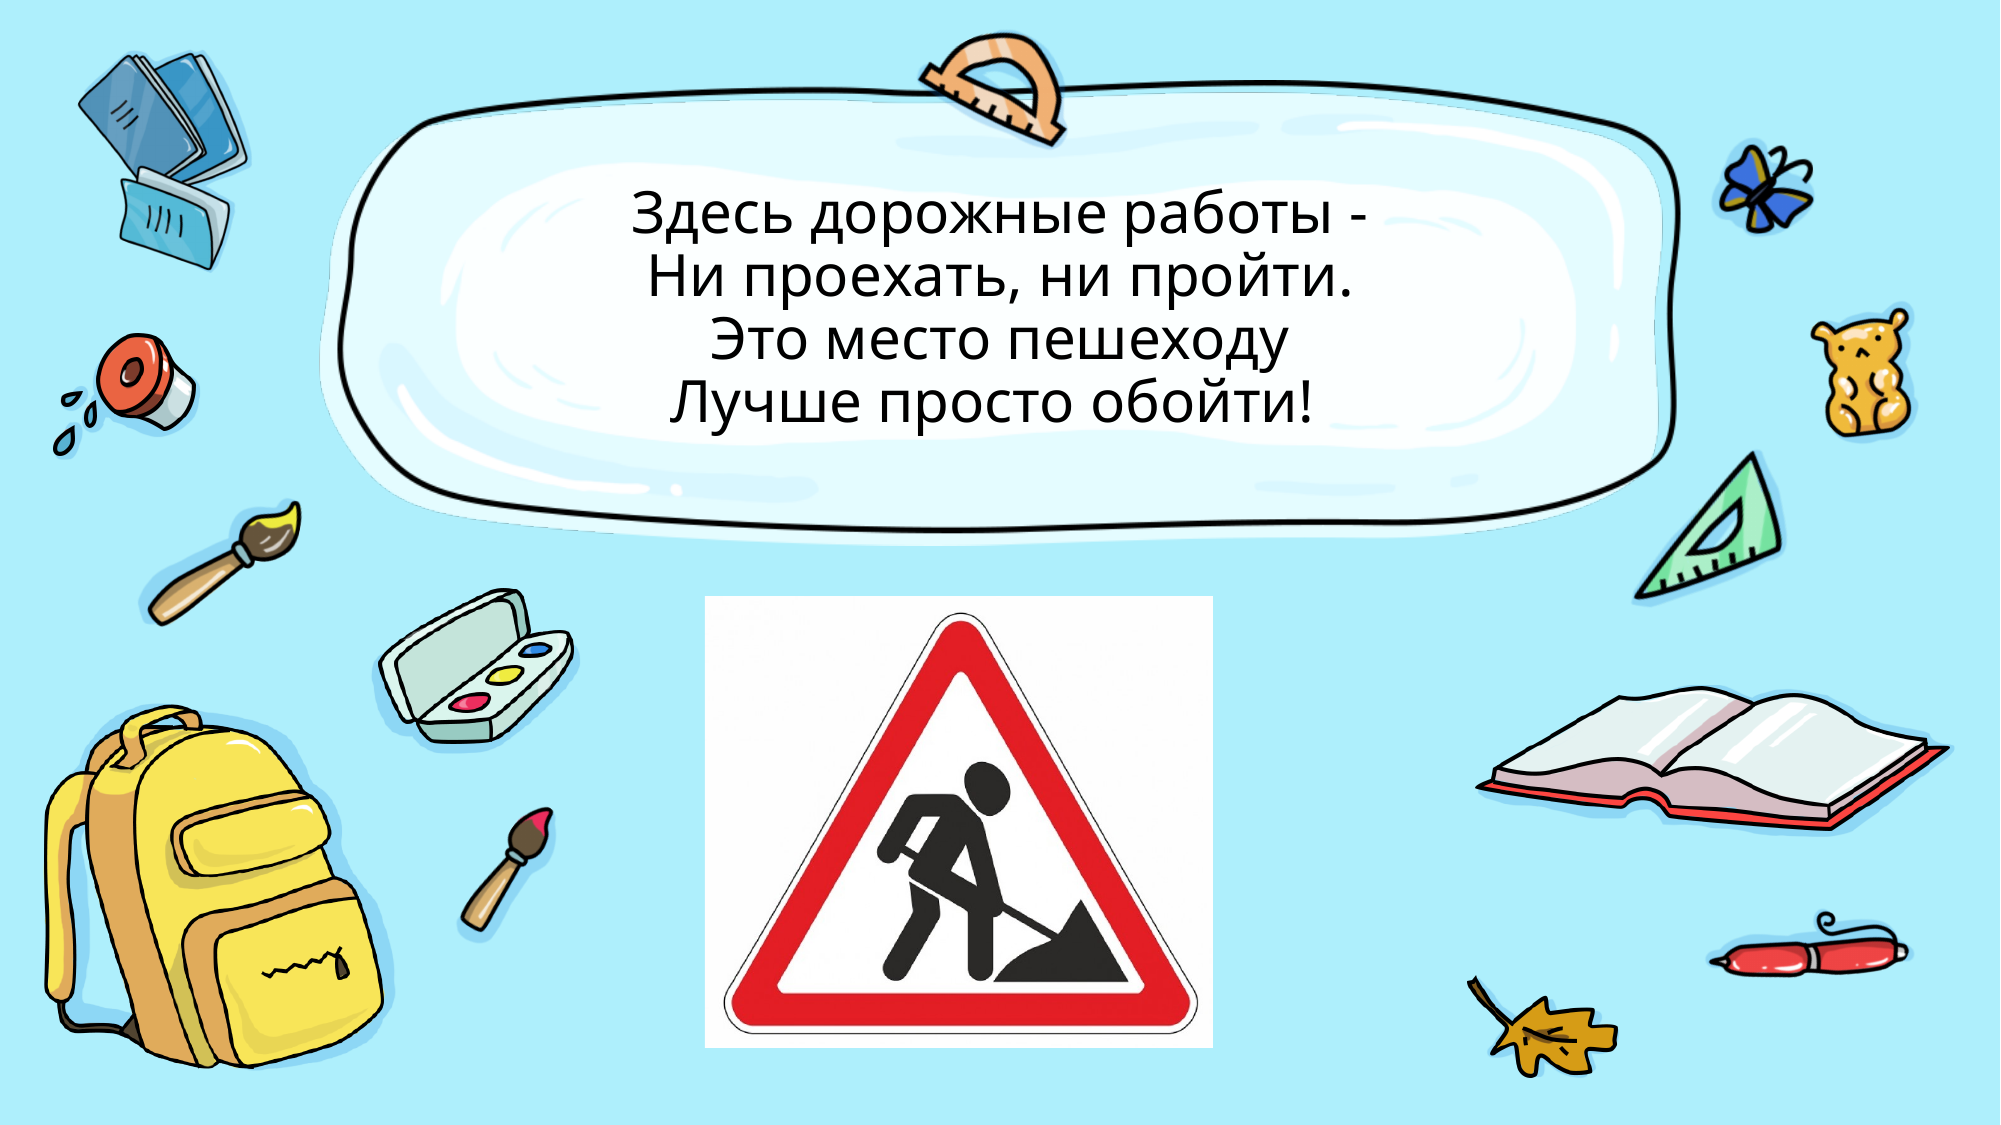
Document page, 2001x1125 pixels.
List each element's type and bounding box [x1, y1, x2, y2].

picture [1772, 268, 1972, 468]
picture [704, 596, 1213, 1048]
picture [1705, 132, 1818, 242]
picture [133, 472, 305, 650]
picture [1701, 848, 1921, 1062]
picture [1458, 970, 1625, 1083]
picture [446, 797, 574, 954]
picture [39, 16, 286, 274]
picture [25, 588, 581, 1088]
picture [318, 10, 1810, 639]
picture [52, 333, 201, 460]
picture [1474, 685, 1955, 837]
